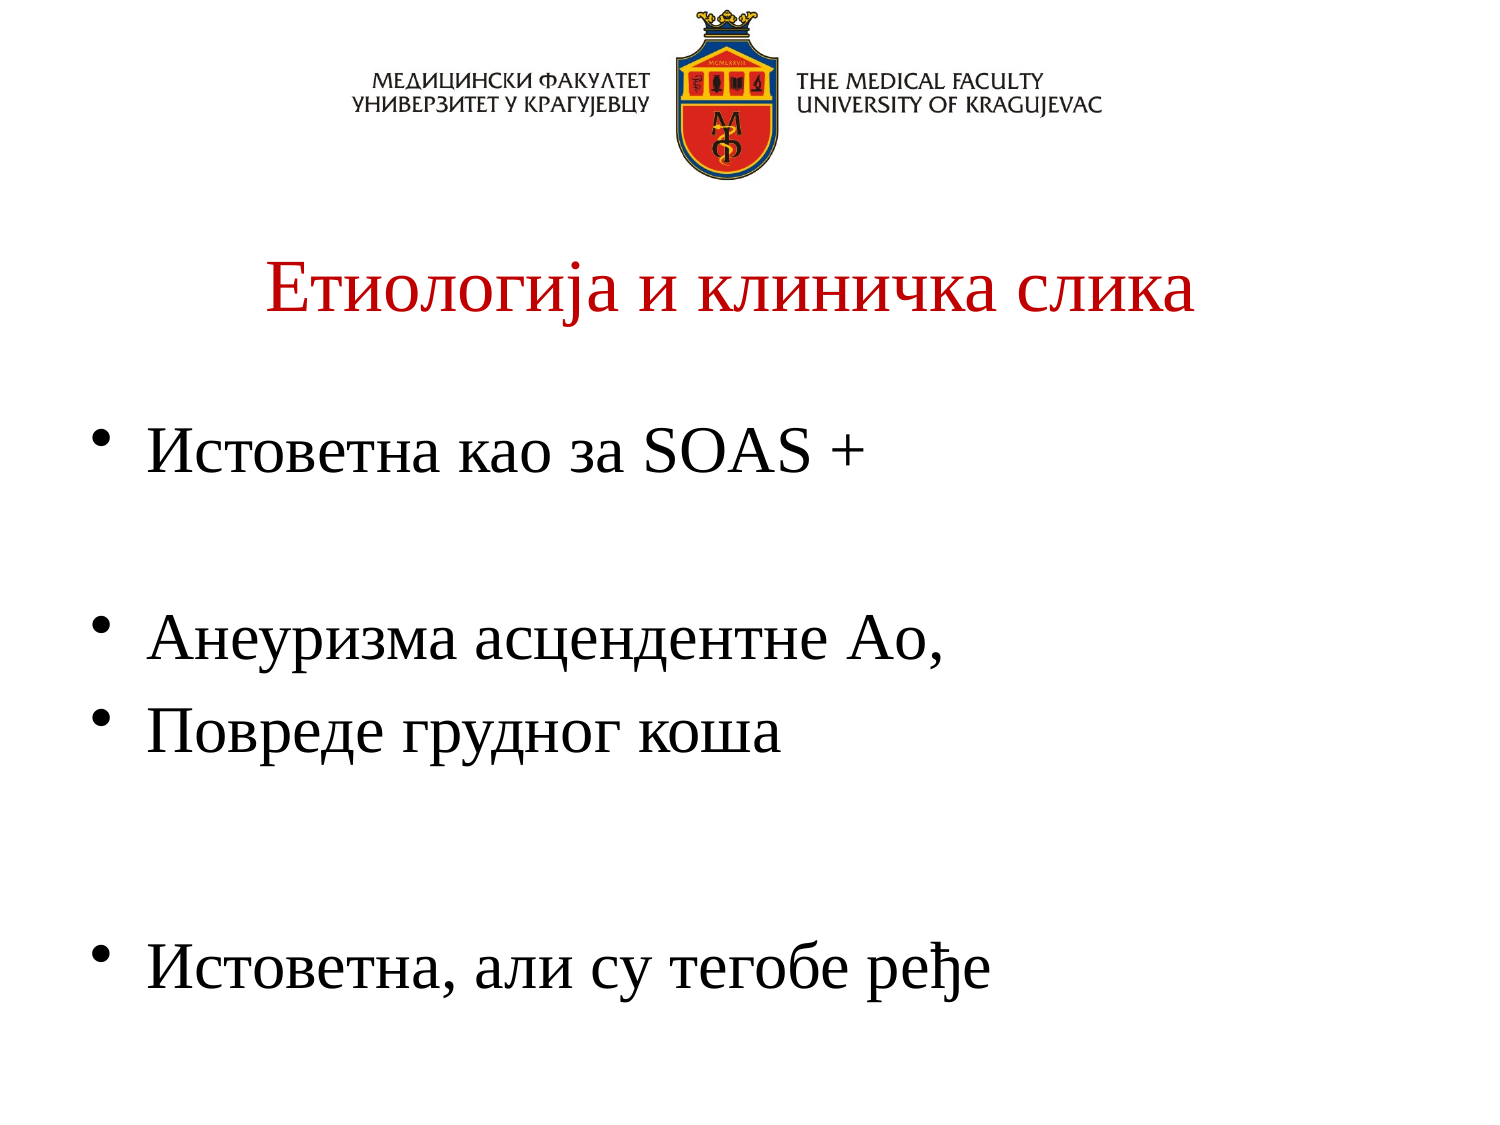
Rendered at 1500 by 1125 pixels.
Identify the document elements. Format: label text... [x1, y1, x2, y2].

picture [328, 0, 1125, 187]
list Истоветна као за SOAS + Анеуризма асцендентне Ao, Повреде грудног коша [75, 398, 1425, 797]
title Етиологија и клиничка слика [56, 187, 1407, 375]
text_box Истоветна, али су тегобе ређе [74, 914, 1425, 1055]
